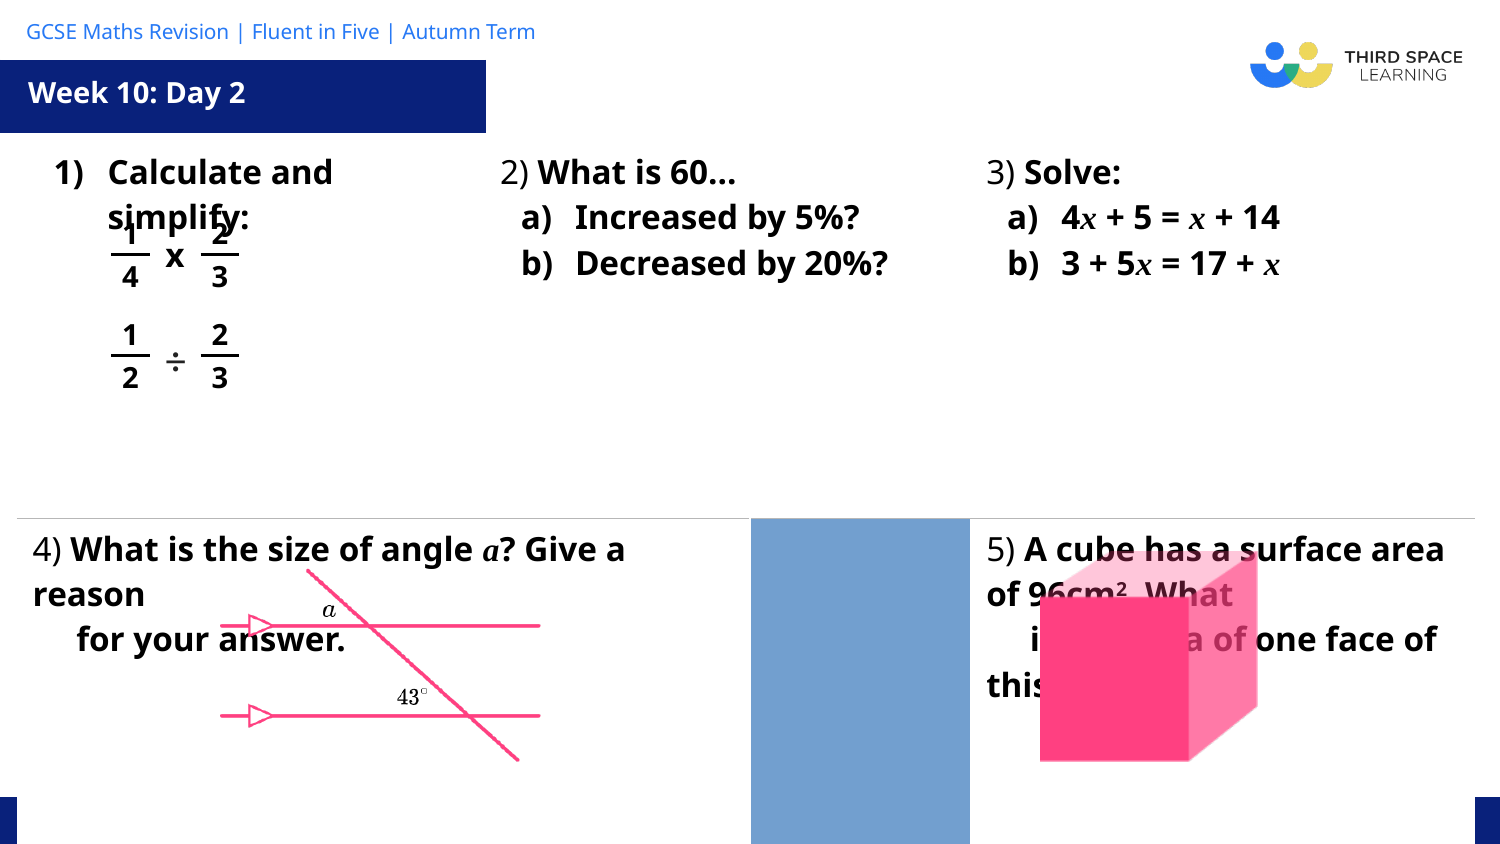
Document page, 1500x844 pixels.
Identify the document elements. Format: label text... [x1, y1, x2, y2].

picture [220, 568, 554, 762]
table_cell 5) A cube has a surface area of 96cm2. What is the area of one face of this cube? [972, 519, 1474, 844]
picture [1040, 551, 1259, 762]
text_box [110, 316, 151, 396]
table_header 2) What is 60... Increased by 5%? Decreased by 20%? [486, 142, 970, 518]
table_header 3) Solve: 4x + 5 = x + 14 3 + 5x = 17 + x [972, 142, 1474, 518]
text_box ÷ [153, 320, 196, 398]
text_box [110, 215, 151, 295]
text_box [200, 215, 240, 295]
text_box Week 10: Day 2 [13, 59, 383, 160]
table_cell 4) What is the size of angle a? Give a reason for your answer. [19, 519, 749, 844]
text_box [200, 316, 240, 396]
table_header Calculate and simplify: [19, 142, 484, 518]
picture [1250, 33, 1465, 99]
text_box x [153, 219, 195, 290]
